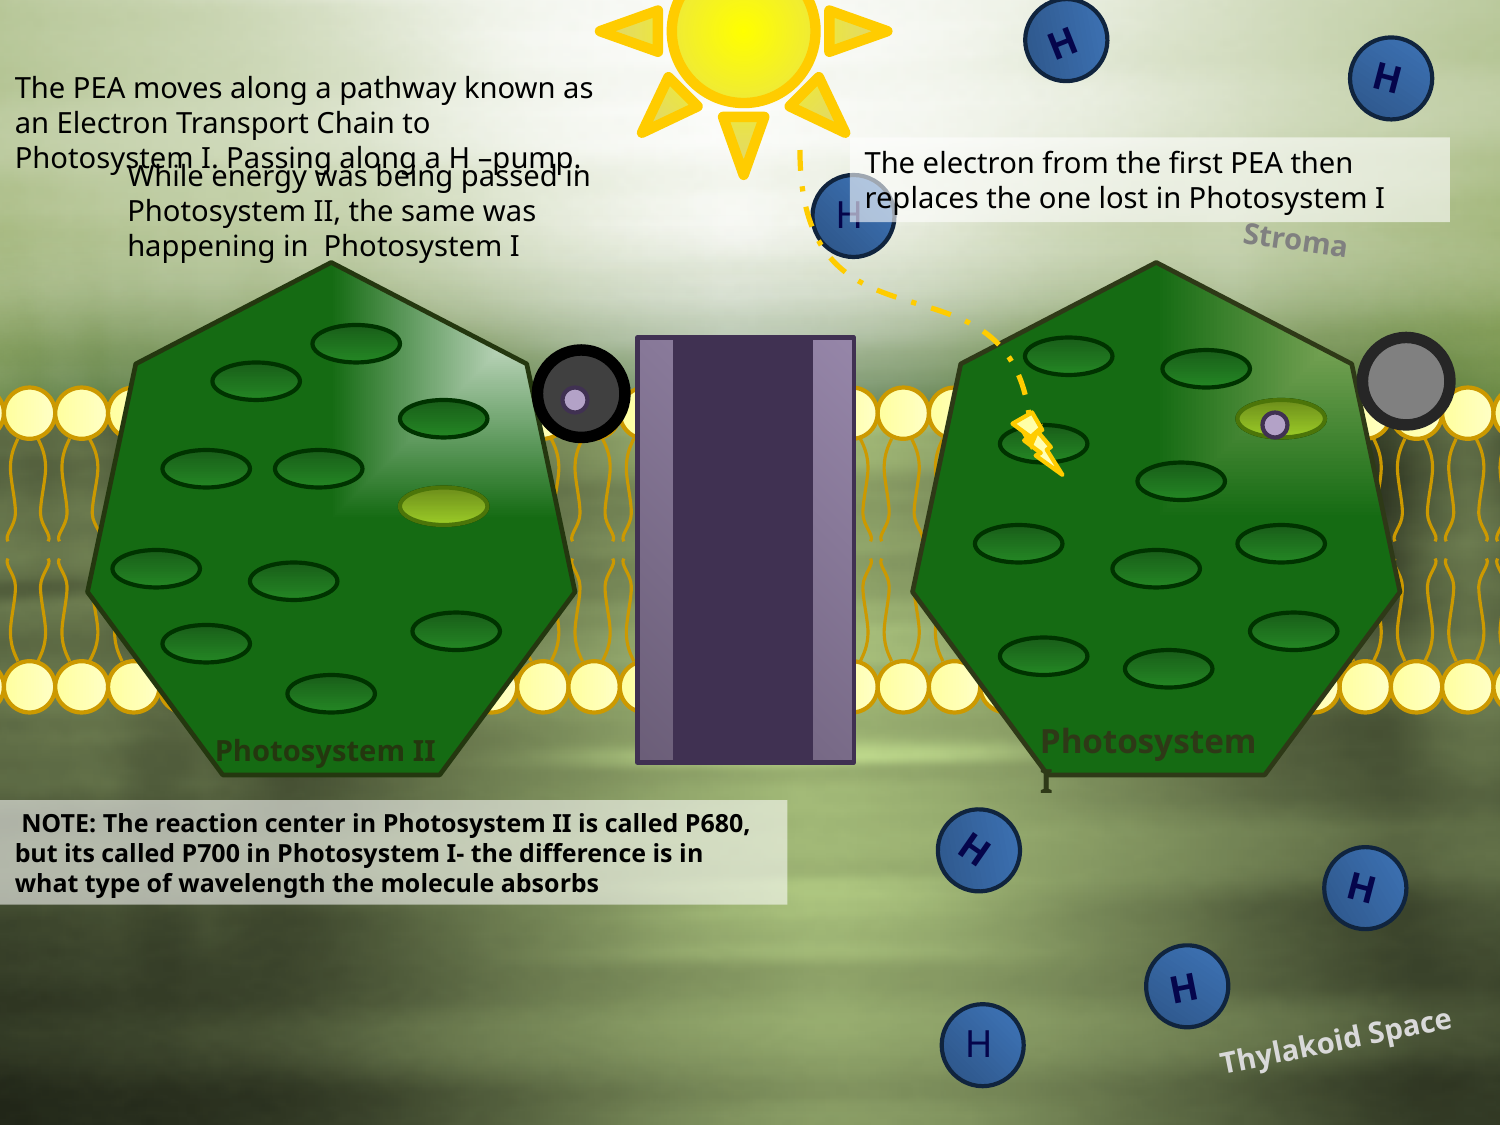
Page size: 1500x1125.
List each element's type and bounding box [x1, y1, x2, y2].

text_box [859, 425, 907, 713]
text_box [0, 724, 1500, 1125]
text_box [87, 262, 576, 776]
text_box [0, 387, 82, 713]
text_box [912, 262, 1401, 776]
text_box [579, 387, 632, 713]
text_box [937, 809, 1407, 1087]
text_box [637, 337, 855, 763]
text_box [1404, 387, 1500, 713]
text_box [765, 184, 1066, 416]
text_box [812, 174, 895, 182]
text_box [1349, 37, 1433, 120]
text_box [1024, 0, 1108, 83]
text_box [0, 0, 1500, 386]
